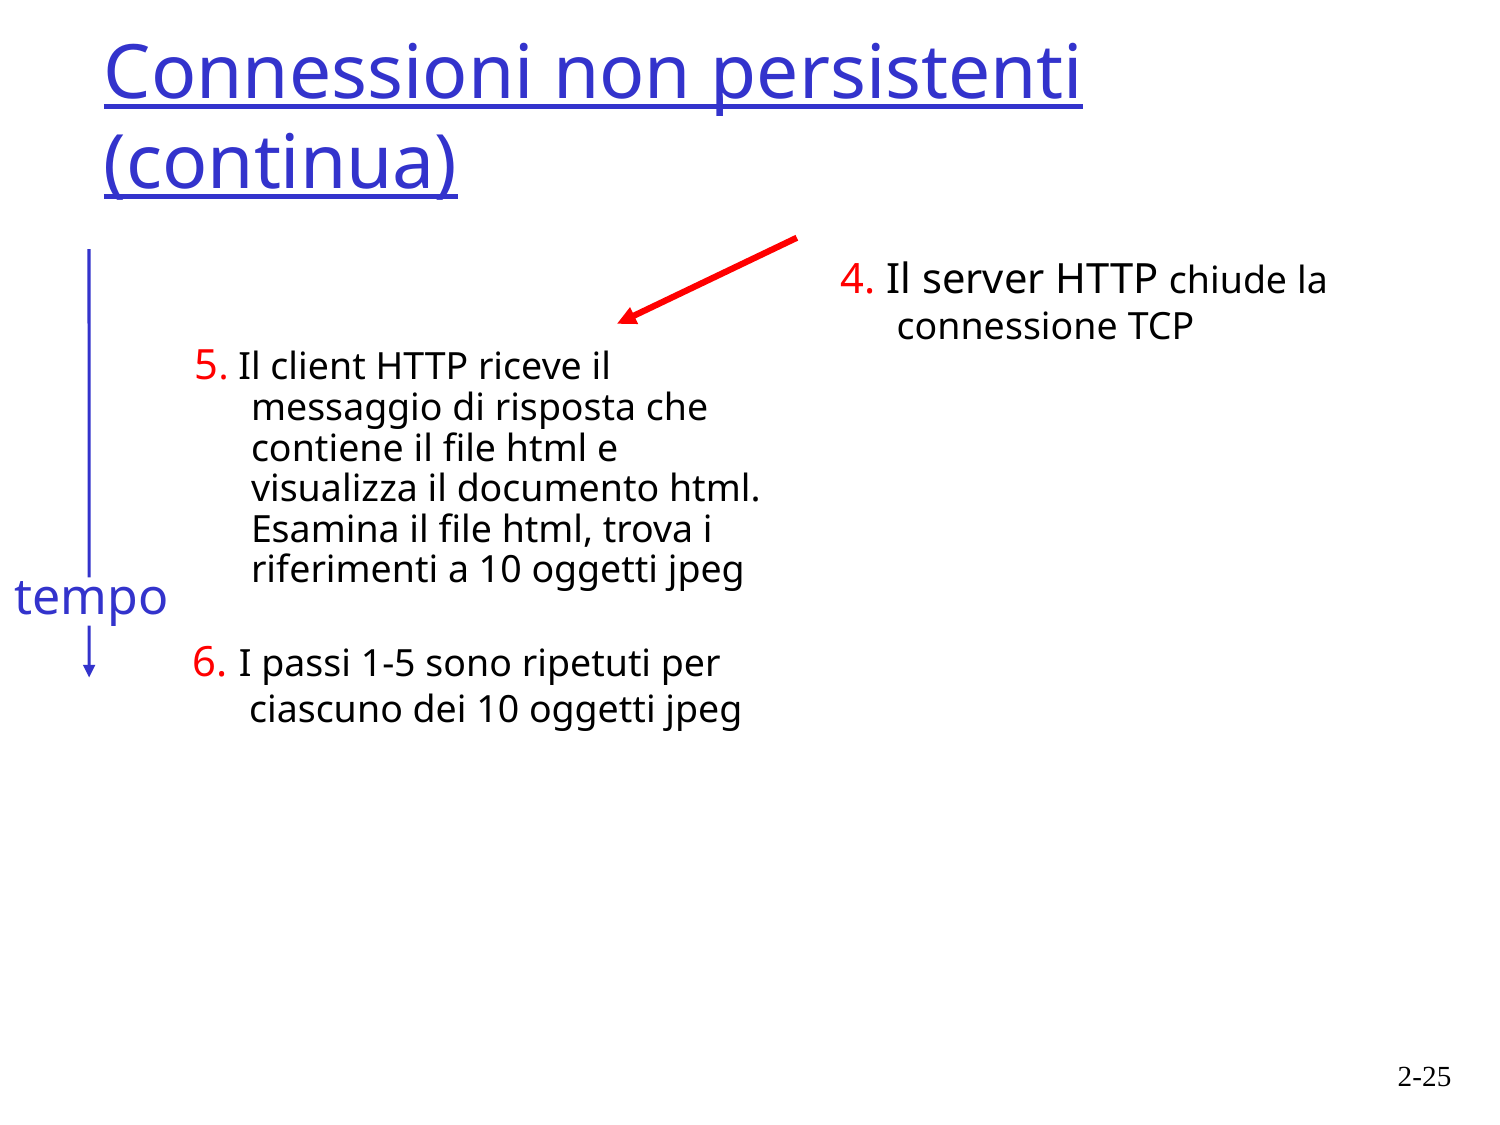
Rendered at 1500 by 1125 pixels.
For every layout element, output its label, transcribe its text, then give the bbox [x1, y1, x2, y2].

text_box [82, 632, 96, 678]
slide_number 2-25 [1362, 1049, 1467, 1125]
text_box tempo [0, 556, 184, 632]
title Connessioni non persistenti (continua) [88, 41, 1448, 185]
text_box 6. I passi 1-5 sono ripetuti per ciascuno dei 10 oggetti jpeg [178, 627, 804, 738]
text_box [617, 237, 797, 324]
text_box 4. Il server HTTP chiude la connessione TCP [825, 244, 1451, 366]
list 5. Il client HTTP riceve il messaggio di risposta che contiene il file html e visualizza il documento html. Esamina il file html, trova i riferimenti a 10 oggetti jpeg [179, 335, 805, 588]
